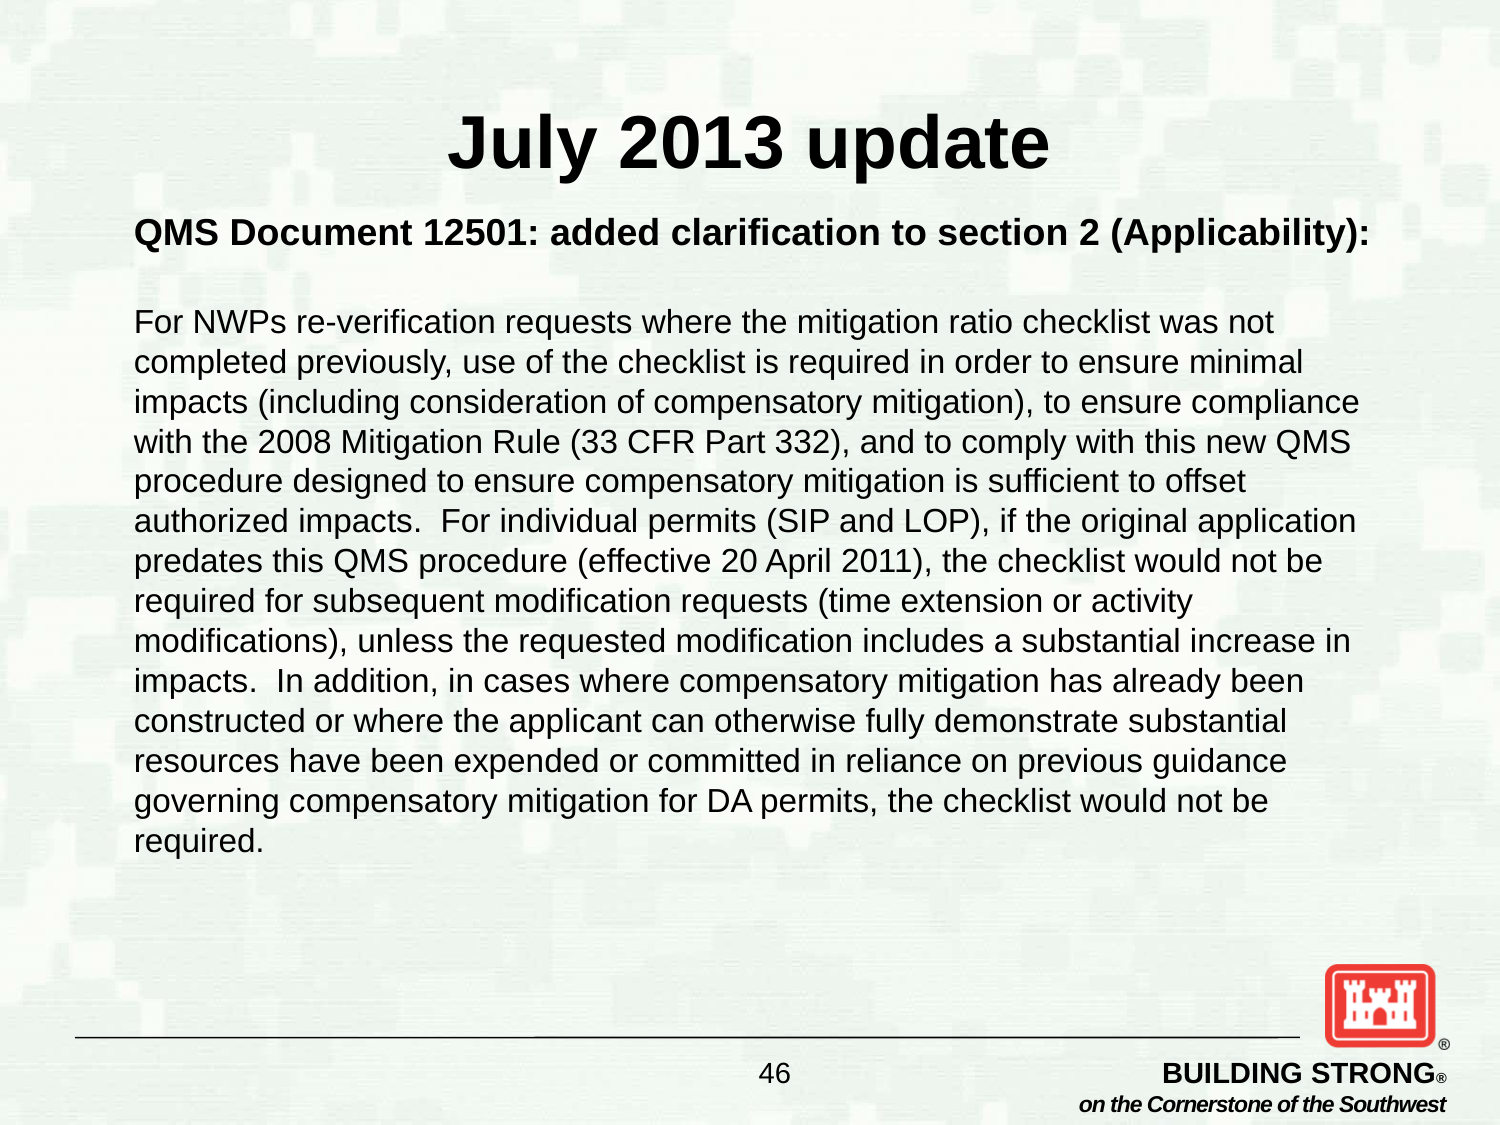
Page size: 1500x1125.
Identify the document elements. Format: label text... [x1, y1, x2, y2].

list QMS Document 12501: added clarification to section 2 (Applicability): For NWPs re-verification requests where the mitigation ratio checklist was not completed previously, use of the checklist is required in order to ensure minimal impacts (including consideration of compensatory mitigation), to ensure compliance with the 2008 Mitigation Rule (33 CFR Part 332), and to comply with this new QMS procedure designed to ensure compensatory mitigation is sufficient to offset authorized impacts. For individual permits (SIP and LOP), if the original application predates this QMS procedure (effective 20 April 2011), the checklist would not be required for subsequent modification requests (time extension or activity modifications), unless the requested modification includes a substantial increase in impacts. In addition, in cases where compensatory mitigation has already been constructed or where the applicant can otherwise fully demonstrate substantial resources have been expended or committed in reliance on previous guidance governing compensatory mitigation for DA permits, the checklist would not be required. [62, 199, 1413, 963]
picture [0, 0, 1500, 1125]
title July 2013 update [74, 44, 1426, 233]
slide_number 46 [599, 1046, 951, 1125]
